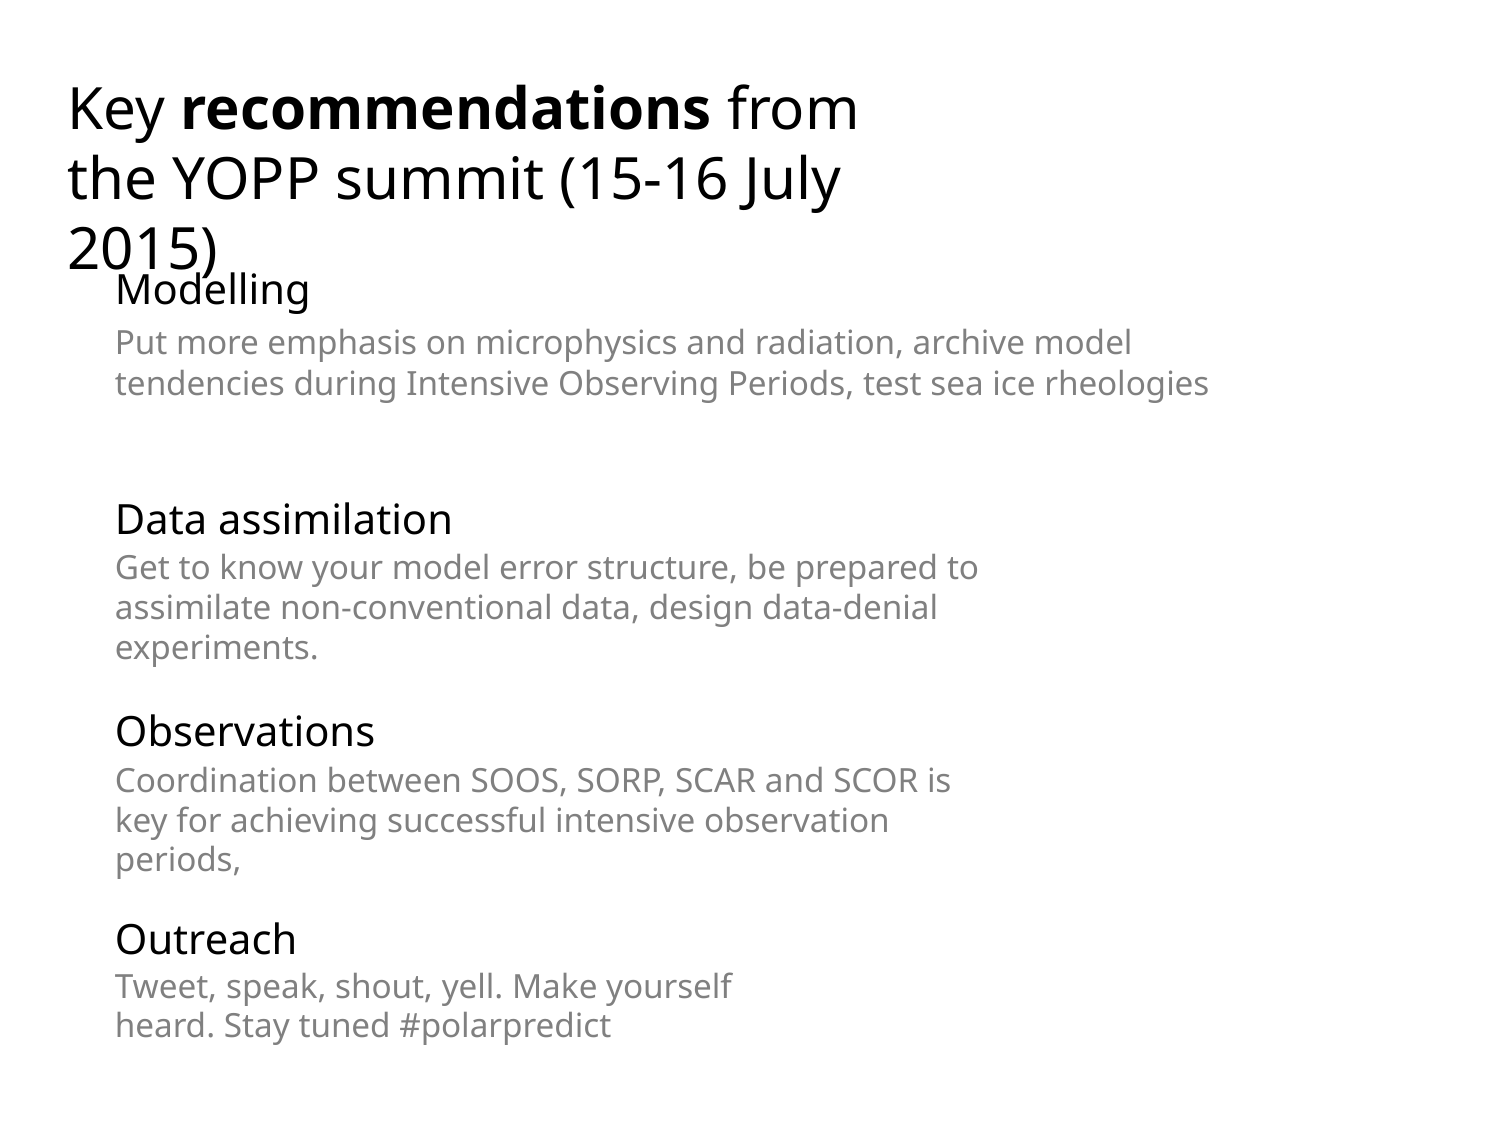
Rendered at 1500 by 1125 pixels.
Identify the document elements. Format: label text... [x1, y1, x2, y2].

text_box Observations [100, 697, 880, 751]
text_box Tweet, speak, shout, yell. Make yourself heard. Stay tuned #polarpredict [100, 957, 821, 1052]
text_box Get to know your model error structure, be prepared to assimilate non-conventional data, design data-denial experiments. [100, 538, 1128, 674]
text_box Outreach [100, 905, 880, 970]
text_box Modelling [100, 255, 745, 314]
text_box Put more emphasis on microphysics and radiation, archive model tendencies during Intensive Observing Periods, test sea ice rheologies [100, 314, 1235, 409]
text_box Key recommendations from the YOPP summit (15-16 July 2015) [53, 63, 939, 289]
text_box Coordination between SOOS, SORP, SCAR and SCOR is key for achieving successful intensive observation periods, [100, 751, 998, 886]
text_box Data assimilation [100, 485, 821, 538]
